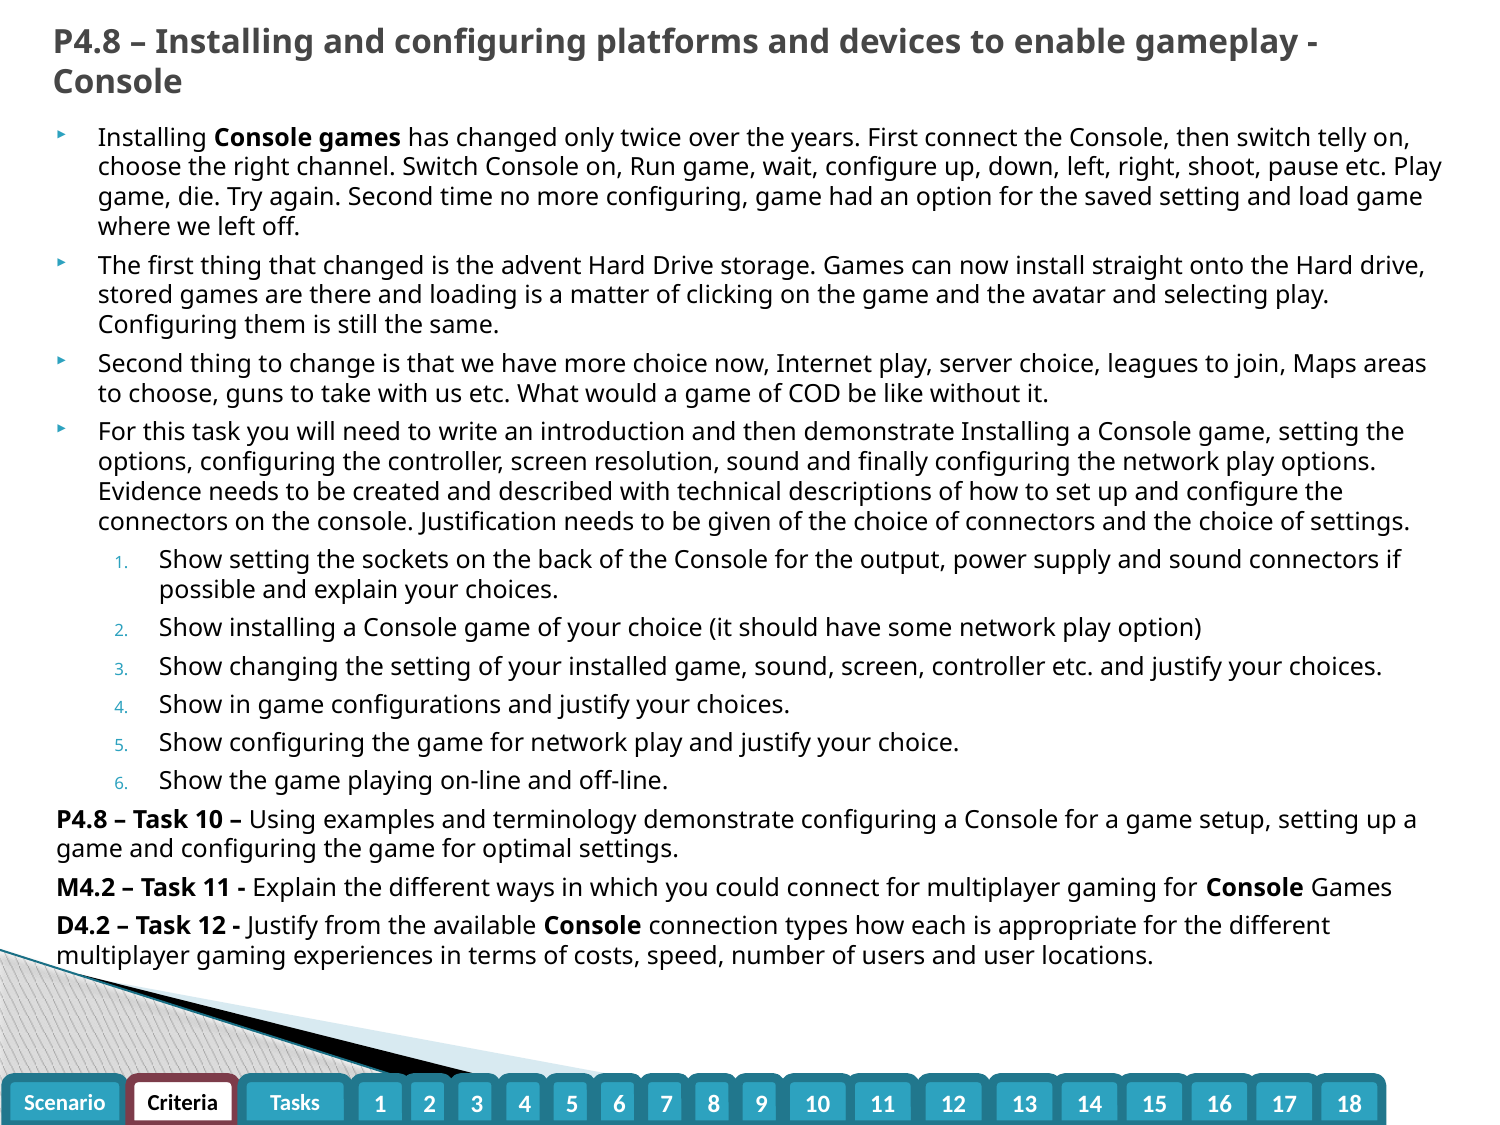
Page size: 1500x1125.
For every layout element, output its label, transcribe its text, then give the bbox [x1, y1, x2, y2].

list Installing Console games has changed only twice over the years. First connect the Console, then switch telly on, choose the right channel. Switch Console on, Run game, wait, configure up, down, left, right, shoot, pause etc. Play game, die. Try again. Second time no more configuring, game had an option for the saved setting and load game where we left off. The first thing that changed is the advent Hard Drive storage. Games can now install straight onto the Hard drive, stored games are there and loading is a matter of clicking on the game and the avatar and selecting play. Configuring them is still the same. Second thing to change is that we have more choice now, Internet play, server choice, leagues to join, Maps areas to choose, guns to take with us etc. What would a game of COD be like without it. For this task you will need to write an introduction and then demonstrate Installing a Console game, setting the options, configuring the controller, screen resolution, sound and finally configuring the network play options. Evidence needs to be created and described with technical descriptions of how to set up and configure the connectors on the console. Justification needs to be given of the choice of connectors and the choice of settings. Show setting the sockets on the back of the Console for the output, power supply and sound connectors if possible and explain your choices. Show installing a Console game of your choice (it should have some network play option) Show changing the setting of your installed game, sound, screen, controller etc. and justify your choices. Show in game configurations and justify your choices. Show configuring the game for network play and justify your choice. Show the game playing on-line and off-line. P4.8 – Task 10 – Using examples and terminology demonstrate configuring a Console for a game setup, setting up a game and configuring the game for optimal settings. M4.2 – Task 11 - Explain the different ways in which you could connect for multiplayer gaming for Console Games D4.2 – Task 12 - Justify from the available Console connection types how each is appropriate for the different multiplayer gaming experiences in terms of costs, speed, number of users and user locations. [41, 113, 1471, 1035]
title P4.8 – Installing and configuring platforms and devices to enable gameplay - Console [37, 19, 1471, 102]
